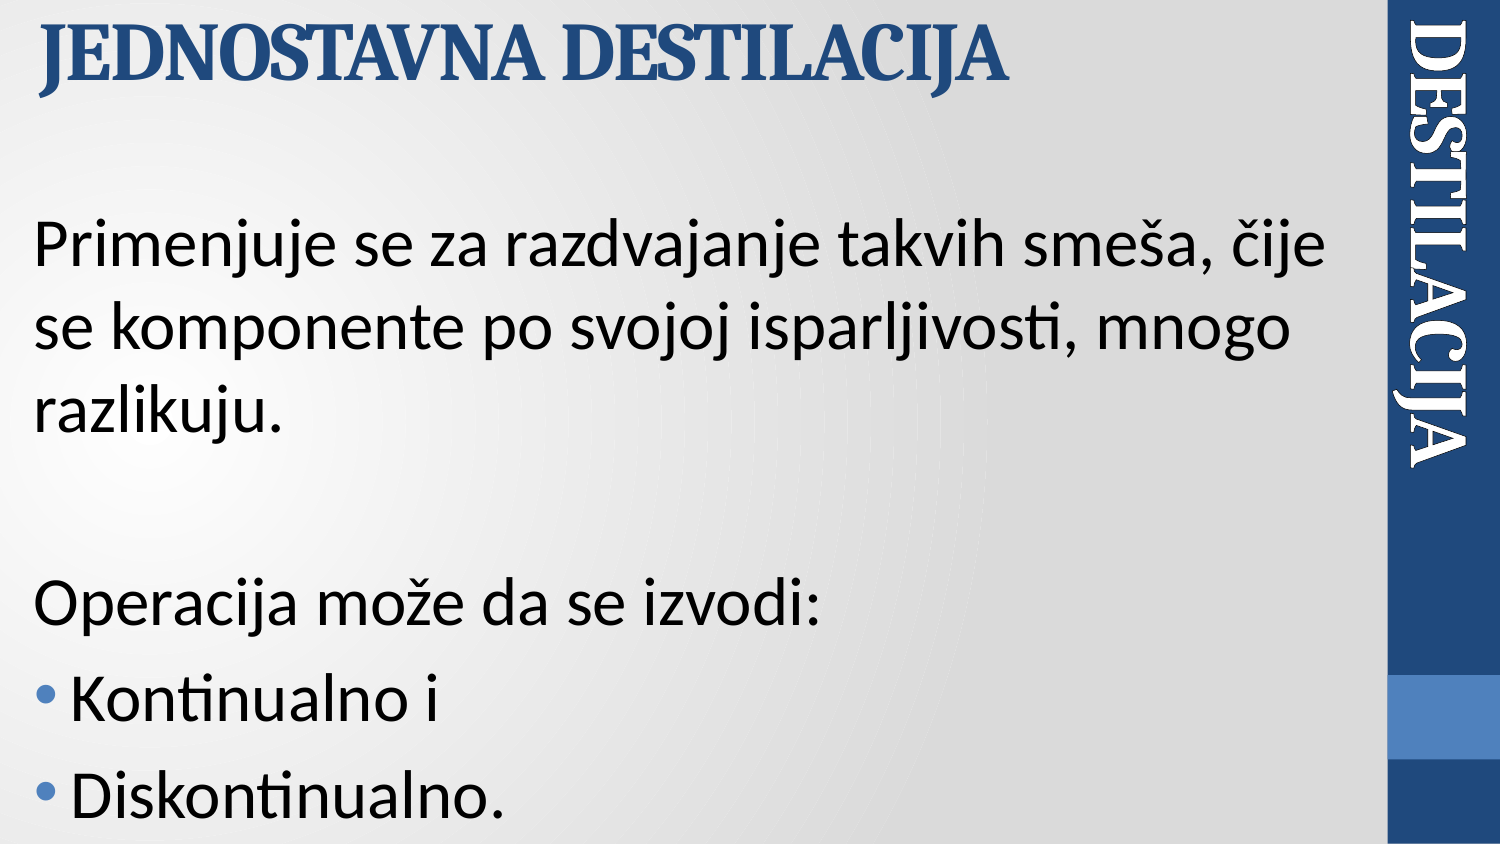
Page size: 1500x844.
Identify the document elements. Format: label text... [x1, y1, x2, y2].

list Primenjuje se za razdvajanje takvih smeša, čije se komponente po svojoj isparljivosti, mnogo razlikuju. Operacija može da se izvodi: Kontinualno i Diskontinualno. [0, 93, 1375, 844]
title DESTILACIJA [1412, 2, 1476, 631]
text_box JEDNOSTAVNA DESTILACIJA [24, 9, 1263, 85]
